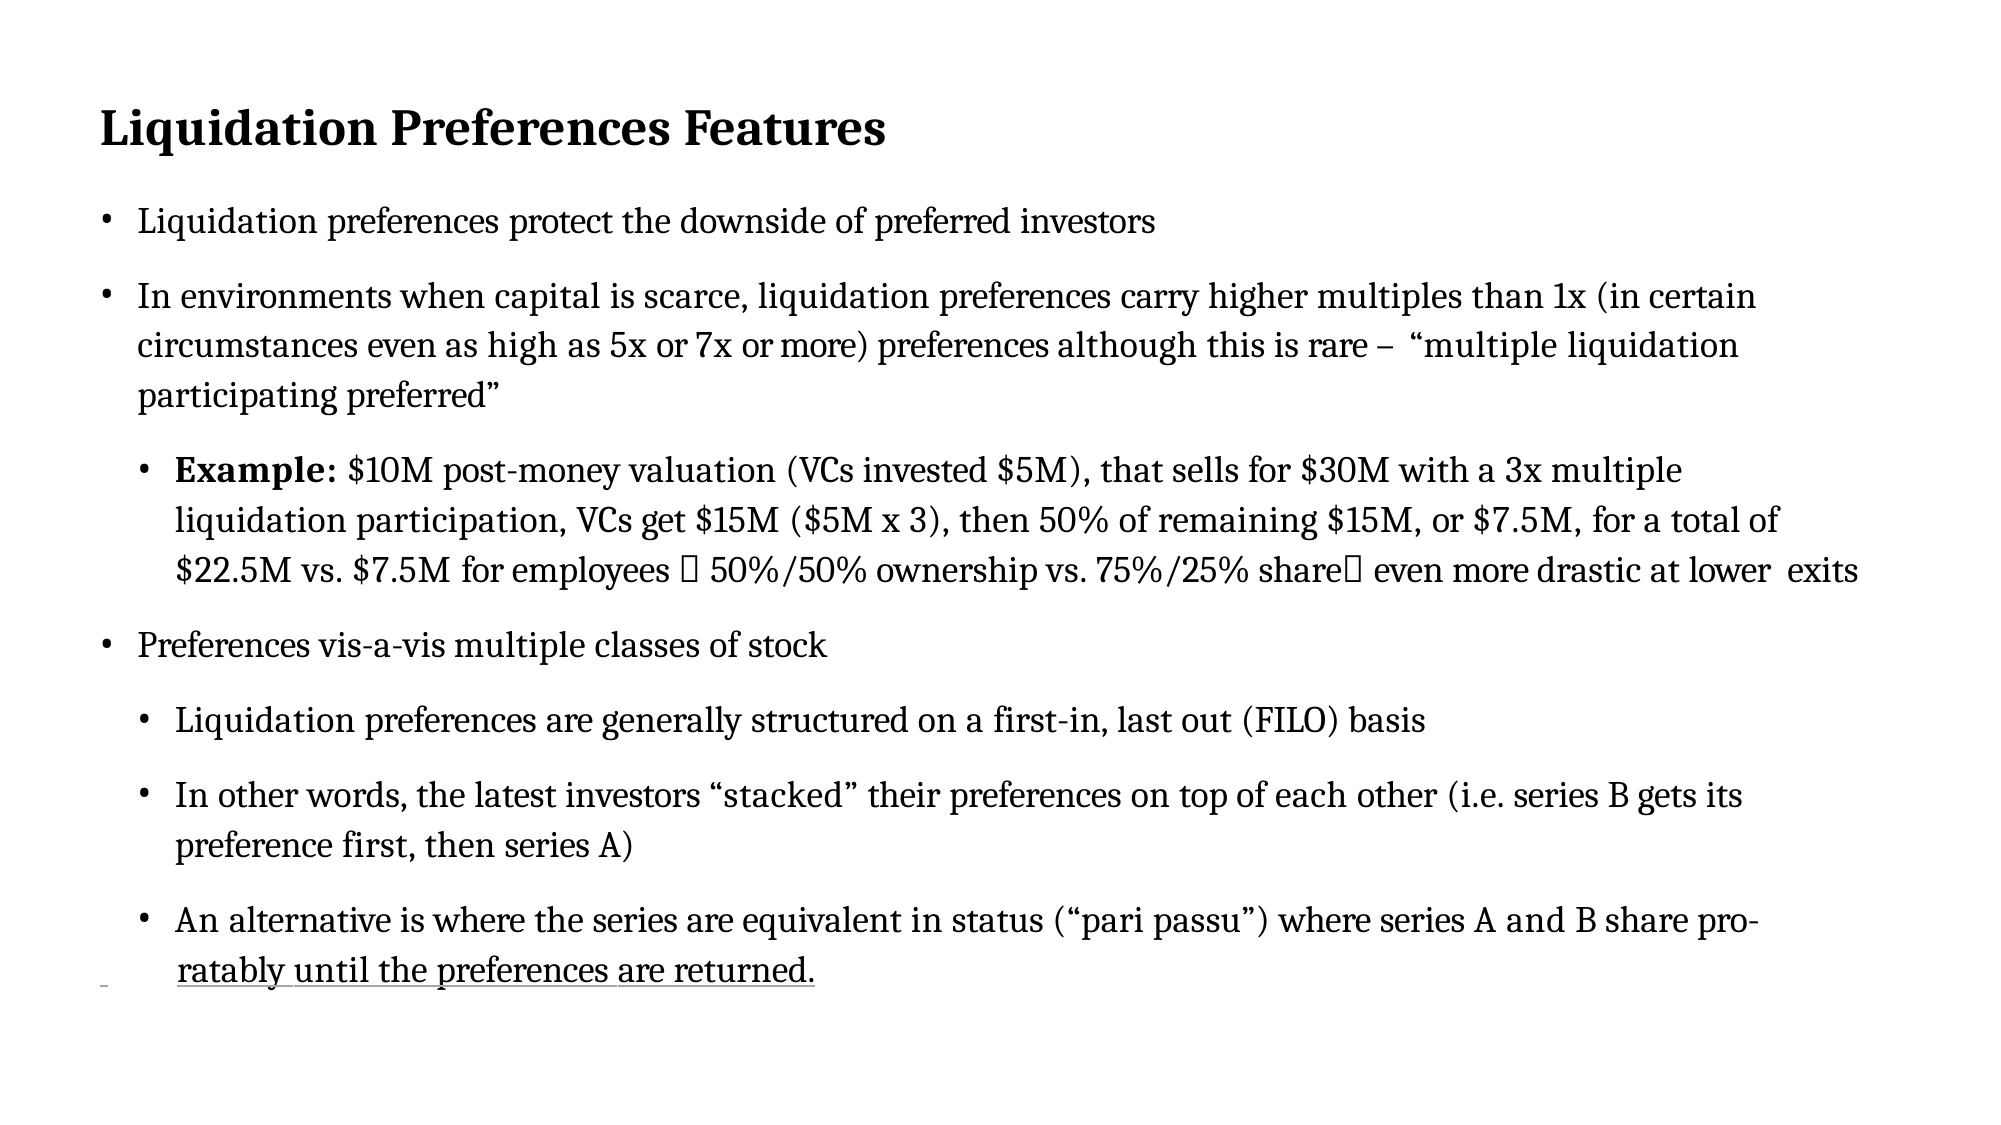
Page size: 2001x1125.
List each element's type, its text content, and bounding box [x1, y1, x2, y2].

text_box Liquidation preferences protect the downside of preferred investors In environments when capital is scarce, liquidation preferences carry higher multiples than 1x (in certain circumstances even as high as 5x or 7x or more) preferences although this is rare – “multiple liquidation participating preferred” Example: $10M post-money valuation (VCs invested $5M), that sells for $30M with a 3x multiple liquidation participation, VCs get $15M ($5M x 3), then 50% of remaining $15M, or $7.5M, for a total of $22.5M vs. $7.5M for employees  50%/50% ownership vs. 75%/25% share even more drastic at lower exits Preferences vis-a-vis multiple classes of stock Liquidation preferences are generally structured on a first-in, last out (FILO) basis In other words, the latest investors “stacked” their preferences on top of each other (i.e. series B gets its preference first, then series A) An alternative is where the series are equivalent in status (“pari passu”) where series A and B share pro- ratably until the preferences are returned. [97, 193, 1903, 1035]
title Liquidation Preferences Features [97, 91, 915, 193]
